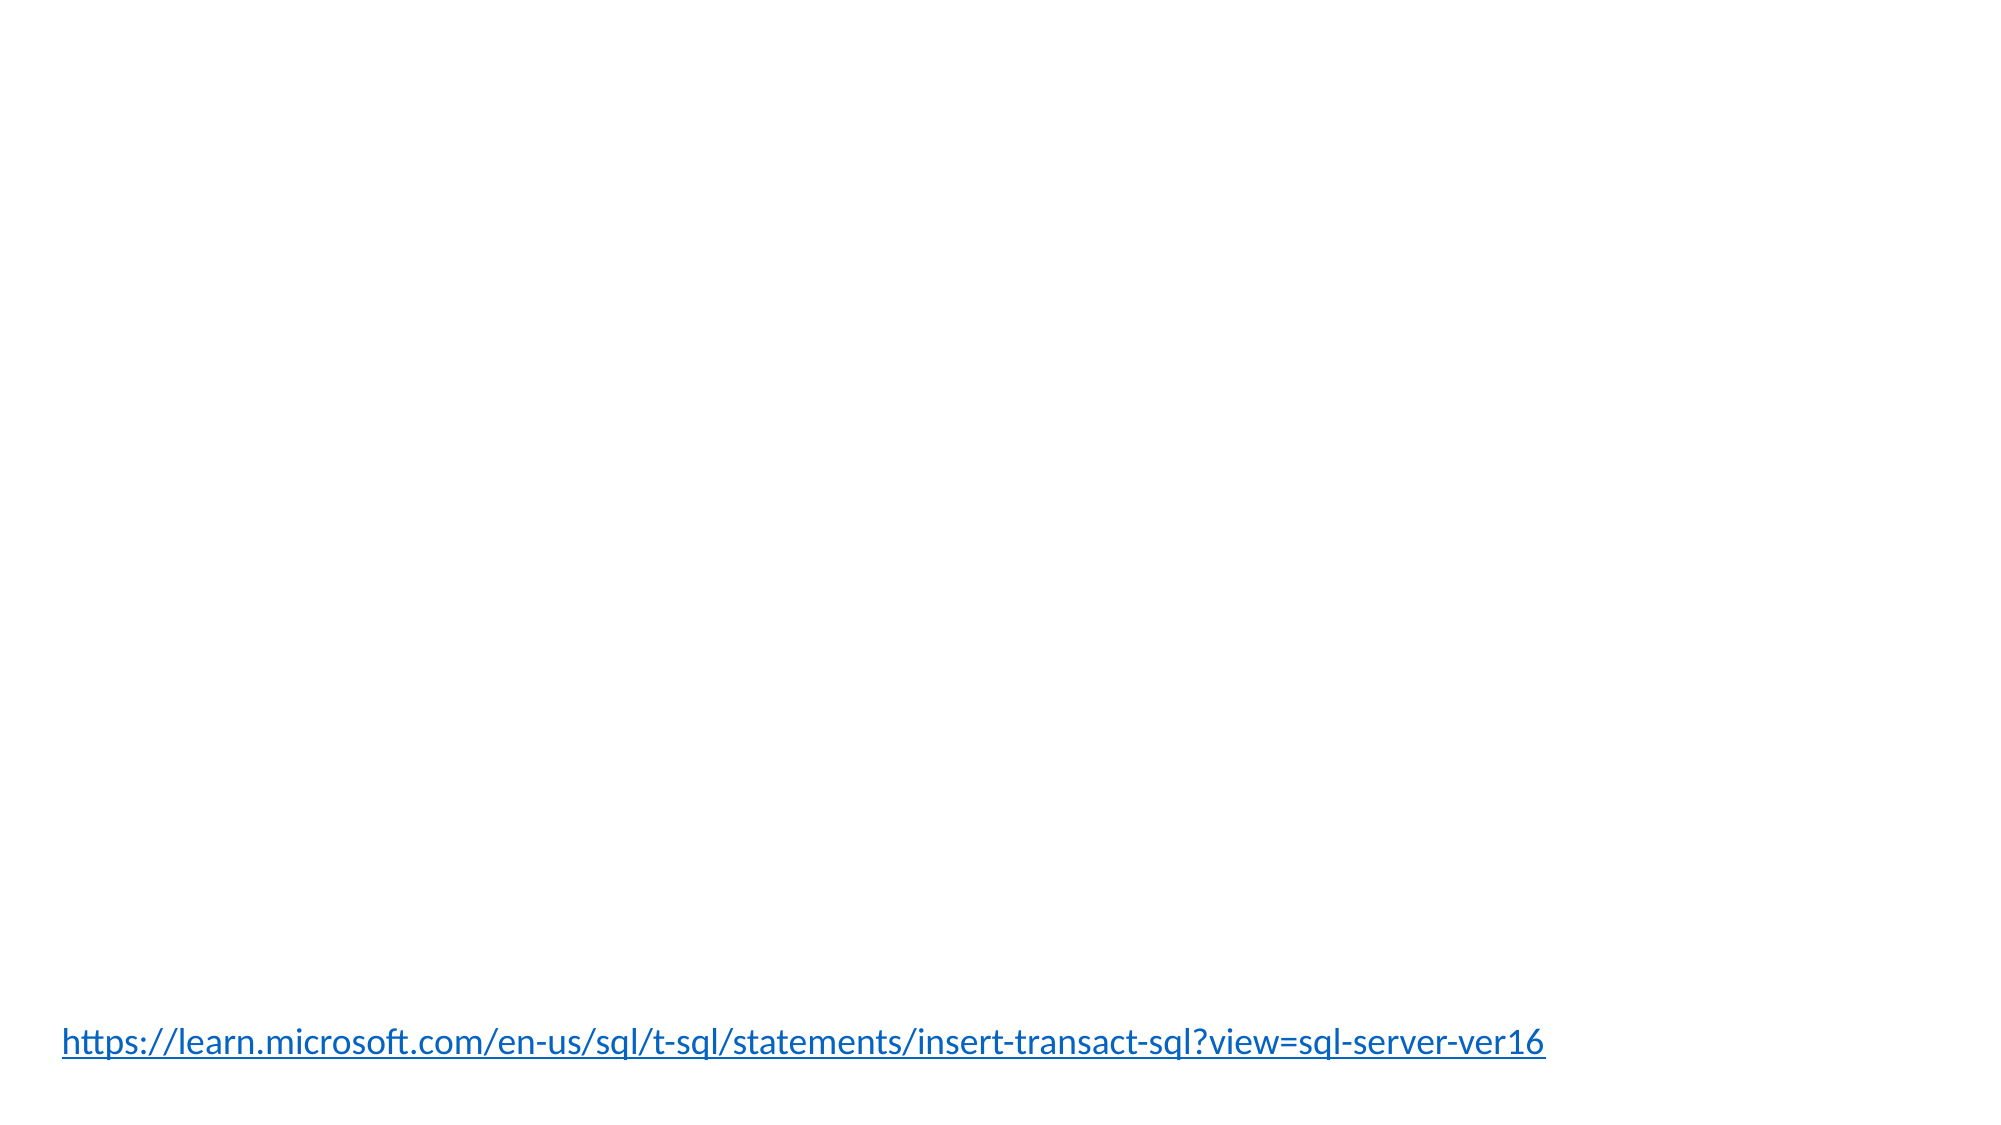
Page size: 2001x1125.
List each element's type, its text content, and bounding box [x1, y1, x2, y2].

text_box https://learn.microsoft.com/en-us/sql/t-sql/statements/insert-transact-sql?view=sql-server-ver16 [46, 1009, 1741, 1070]
